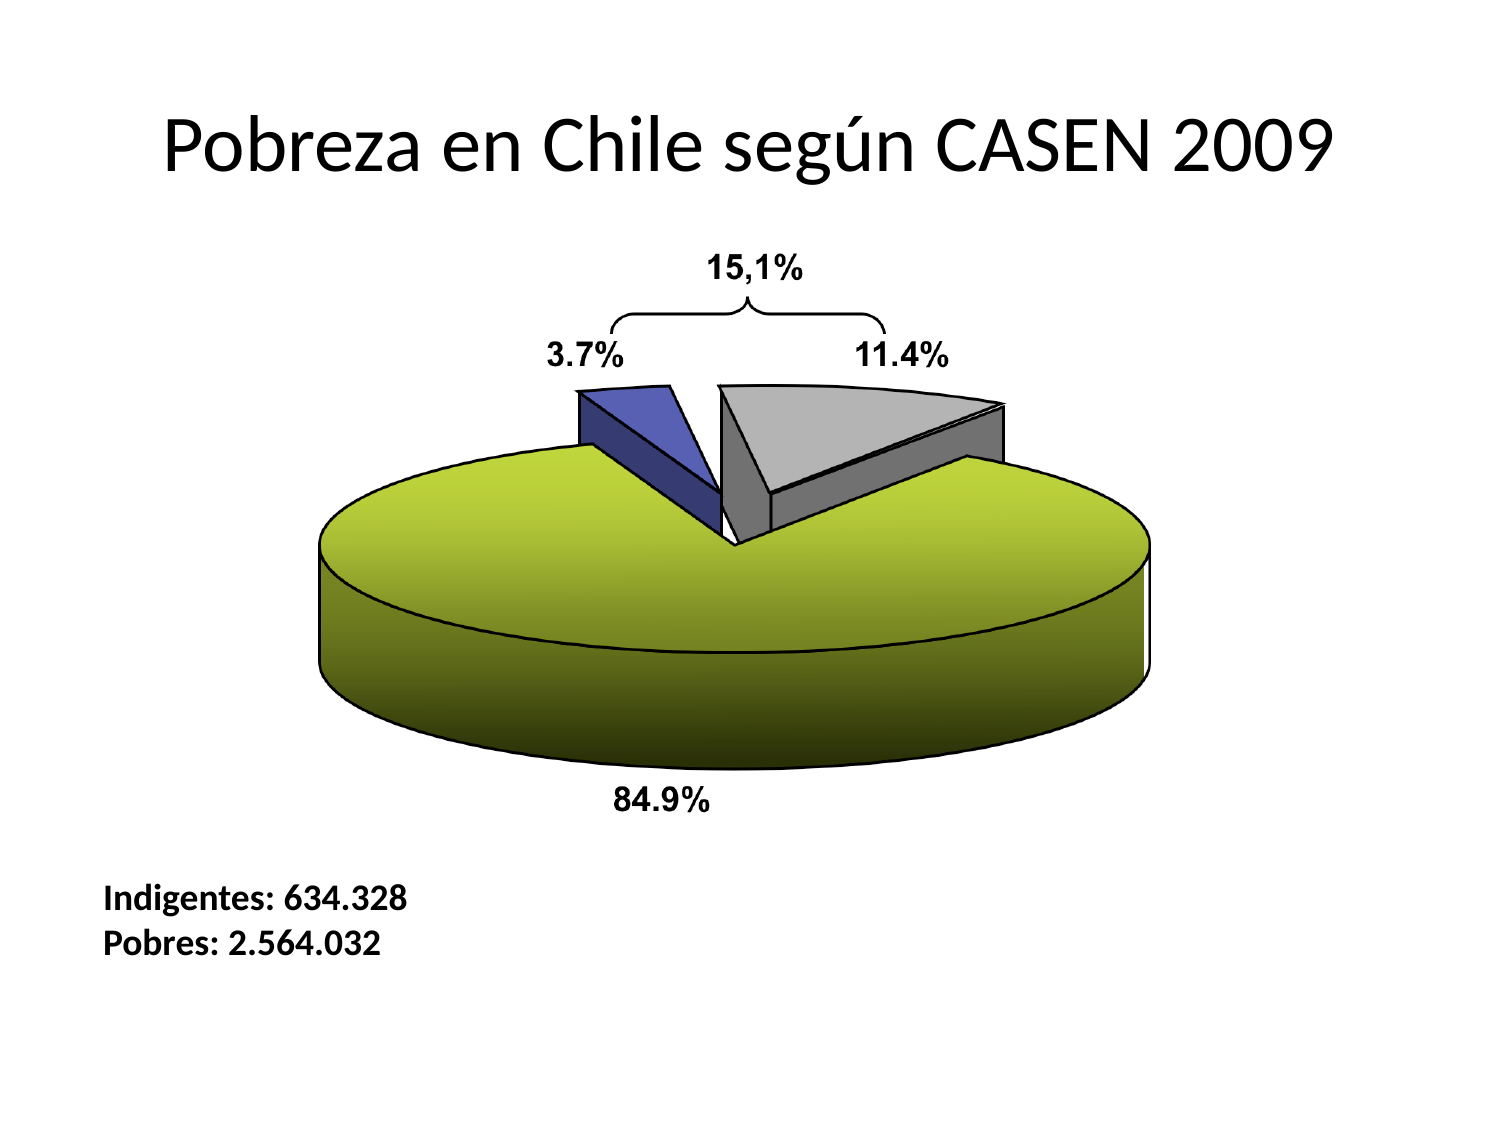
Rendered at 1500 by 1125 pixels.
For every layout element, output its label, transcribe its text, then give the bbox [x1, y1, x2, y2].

title Pobreza en Chile según CASEN 2009 [75, 45, 1425, 233]
text_box Indigentes: 634.328 Pobres: 2.564.032 [88, 865, 839, 971]
picture [170, 190, 1377, 918]
